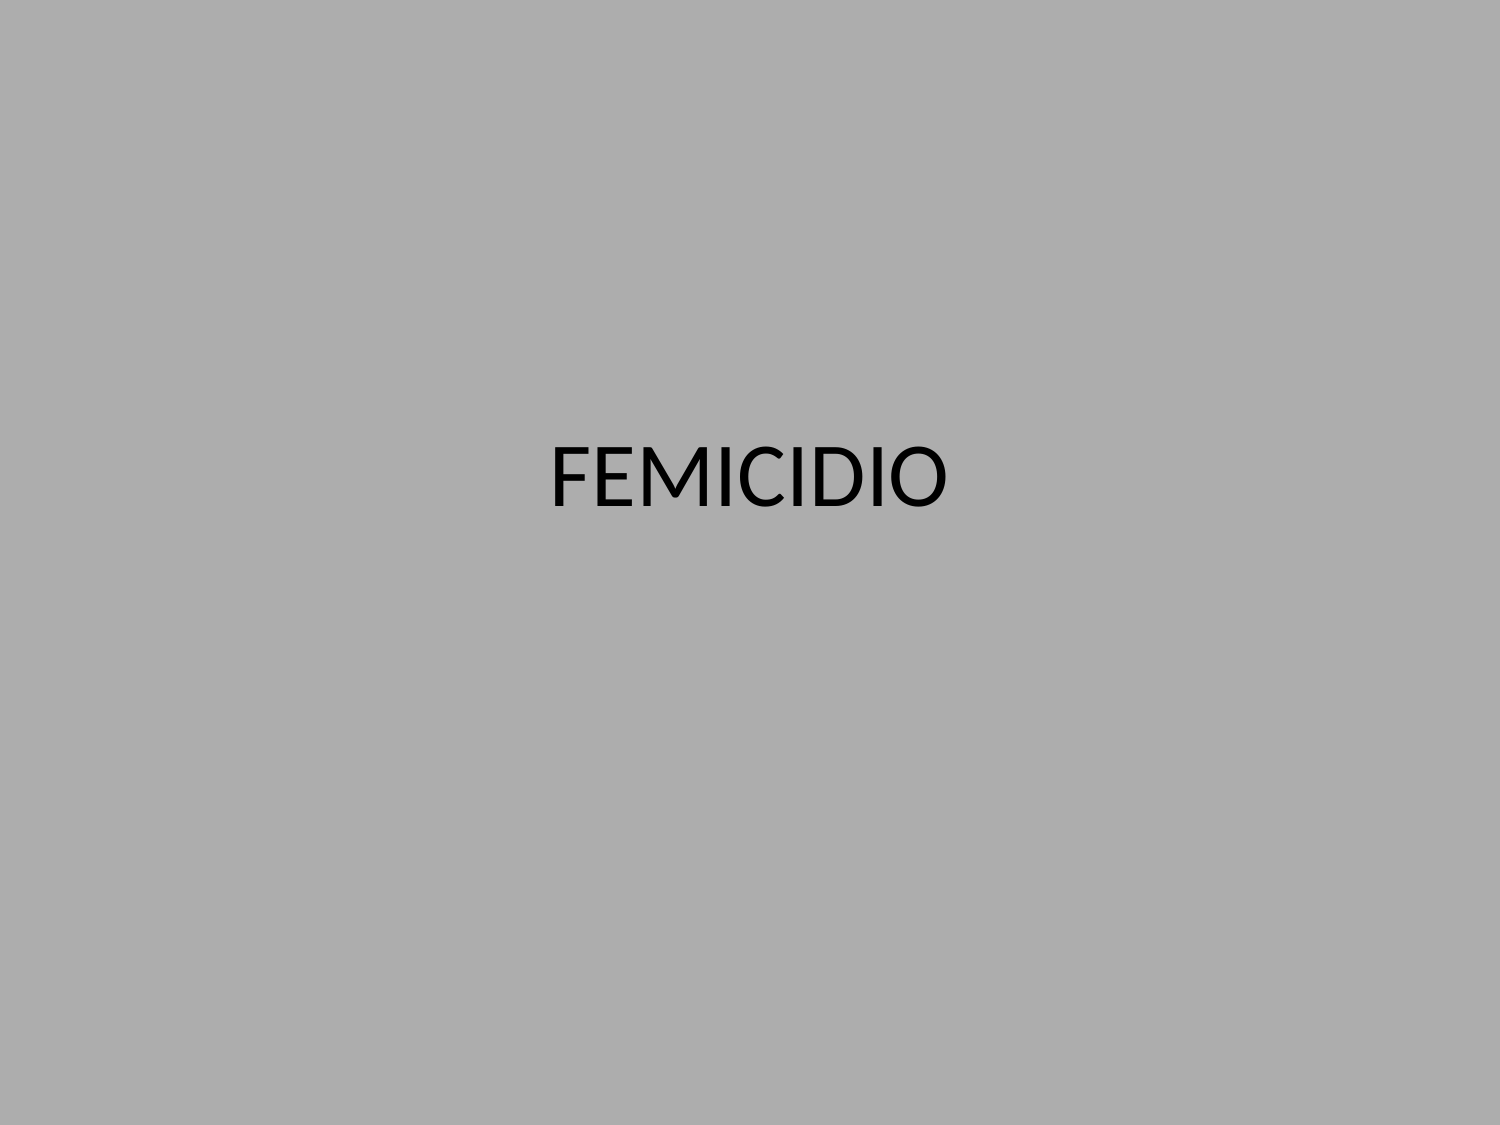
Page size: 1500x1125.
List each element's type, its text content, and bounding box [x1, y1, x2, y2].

title FEMICIDIO [112, 349, 1388, 591]
